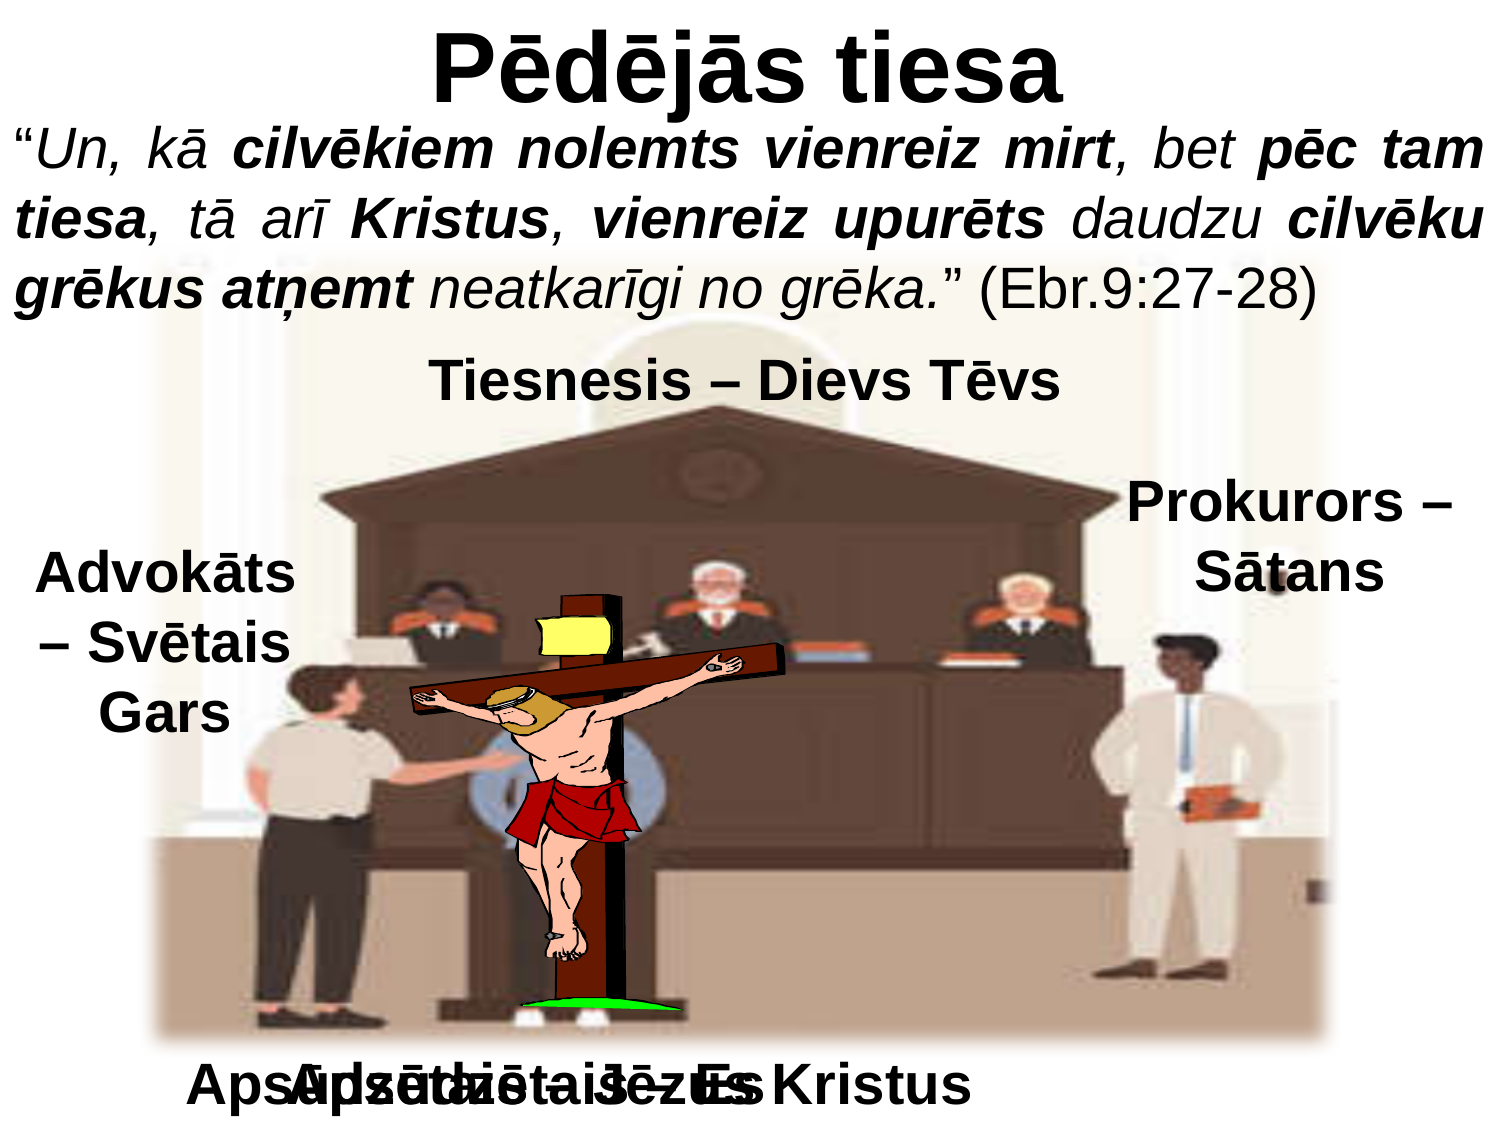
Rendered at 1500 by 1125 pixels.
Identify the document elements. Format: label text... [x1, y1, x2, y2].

text_box Prokurors – Sātans [1344, 456, 1500, 611]
text_box Apsūdzētais – Jēzus Kristus [112, 1039, 1063, 1124]
picture [138, 243, 1341, 1060]
text_box “Un, kā cilvēkiem nolemts vienreiz mirt, bet pēc tam tiesa, tā arī Kristus, vienreiz upurēts daudzu cilvēku grēkus atņemt neatkarīgi no grēka.” (Ebr.9:27-28) [0, 102, 1500, 328]
title Pēdējās tiesa [0, 0, 1500, 102]
text_box Advokāts – Svētais Gars [0, 527, 133, 752]
